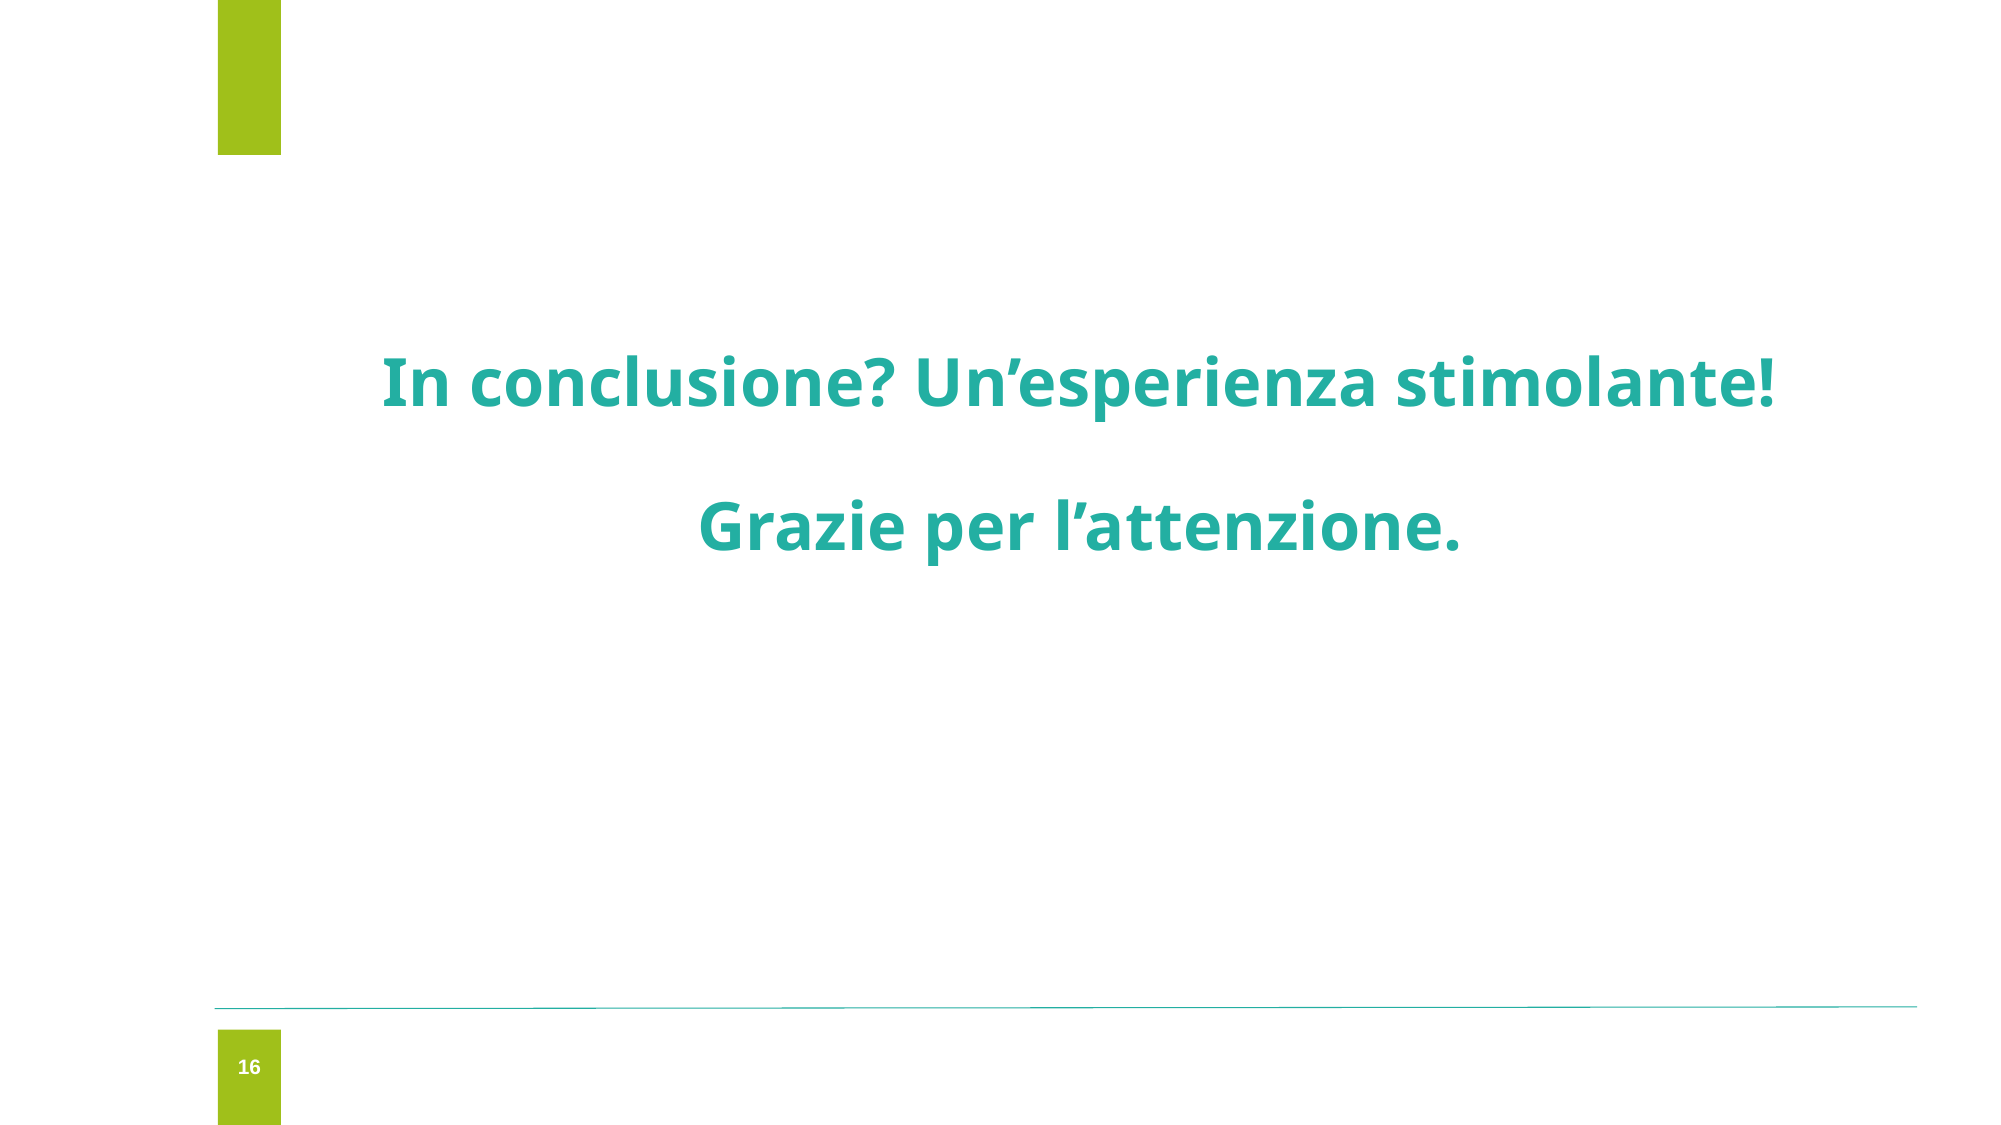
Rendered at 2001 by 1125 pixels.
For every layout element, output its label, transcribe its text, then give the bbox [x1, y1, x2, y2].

slide_number 15 [217, 1036, 281, 1097]
title In conclusione? Un’esperienza stimolante! Grazie per l’attenzione. [304, 32, 1856, 645]
